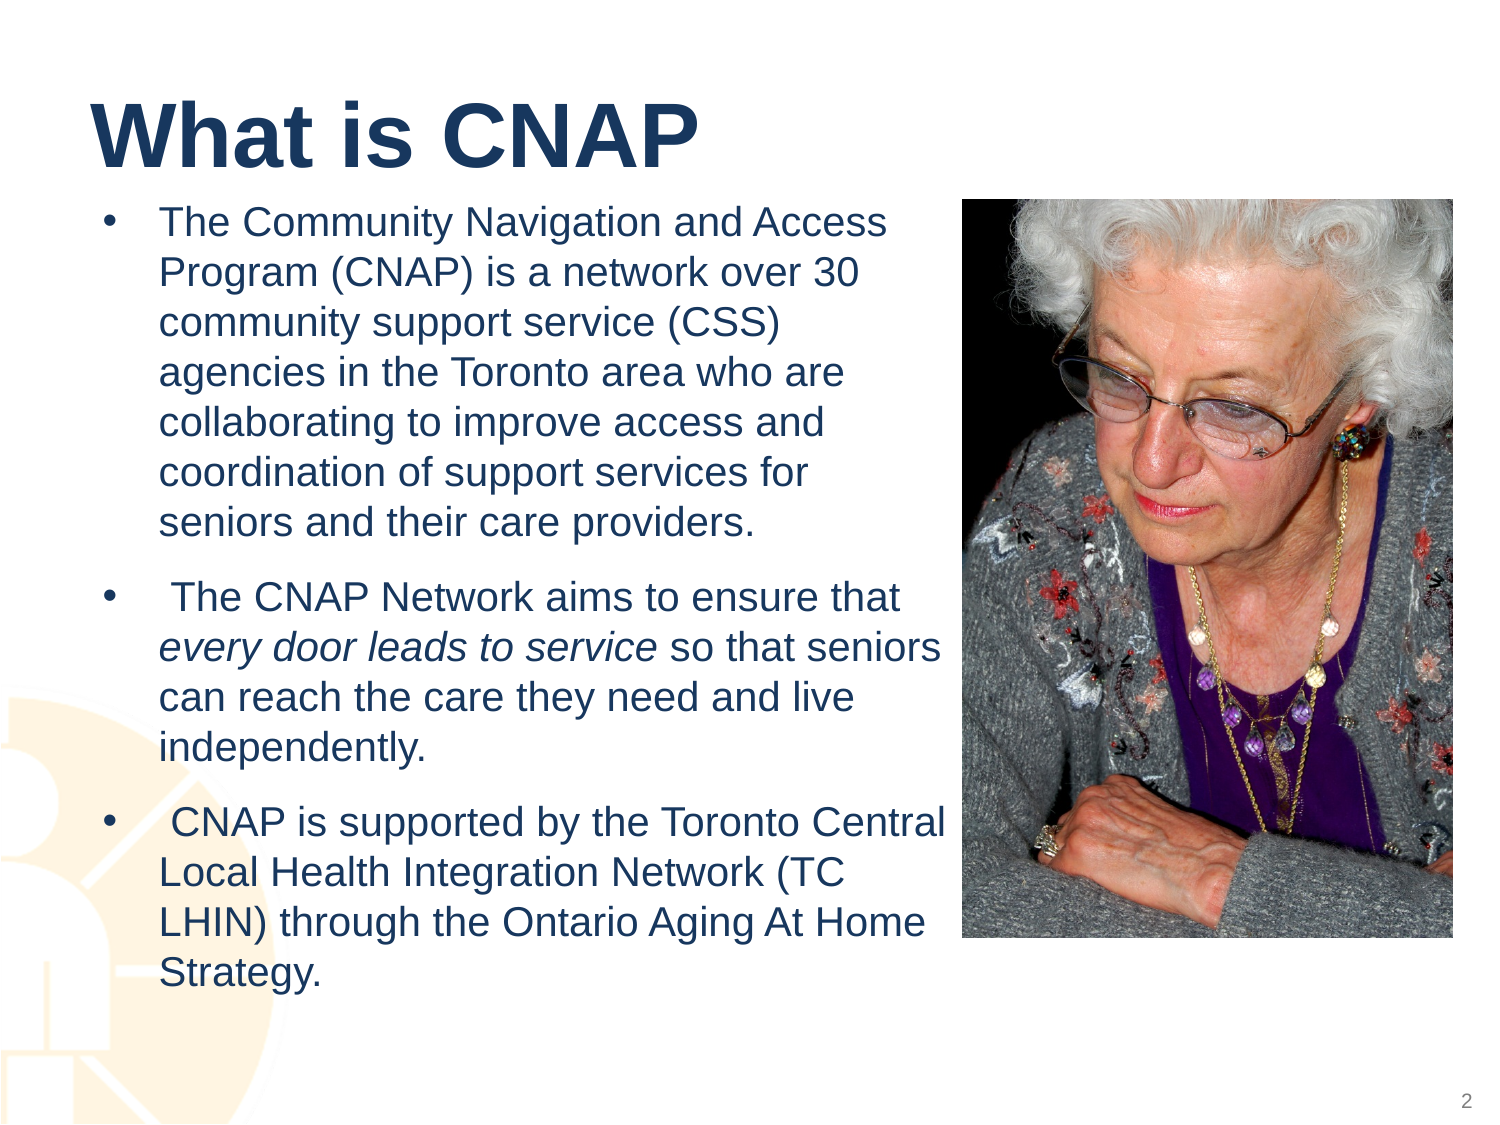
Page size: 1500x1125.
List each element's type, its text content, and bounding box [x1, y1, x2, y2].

title What is CNAP [74, 37, 1426, 226]
picture [0, 683, 291, 1125]
picture [962, 199, 1454, 938]
list The Community Navigation and Access Program (CNAP) is a network over 30 community support service (CSS) agencies in the Toronto area who are collaborating to improve access and coordination of support services for seniors and their care providers. The CNAP Network aims to ensure that every door leads to service so that seniors can reach the care they need and live independently. CNAP is supported by the Toronto Central Local Health Integration Network (TC LHIN) through the Ontario Aging At Home Strategy. [87, 187, 963, 1051]
slide_number 2 [1362, 1074, 1488, 1125]
